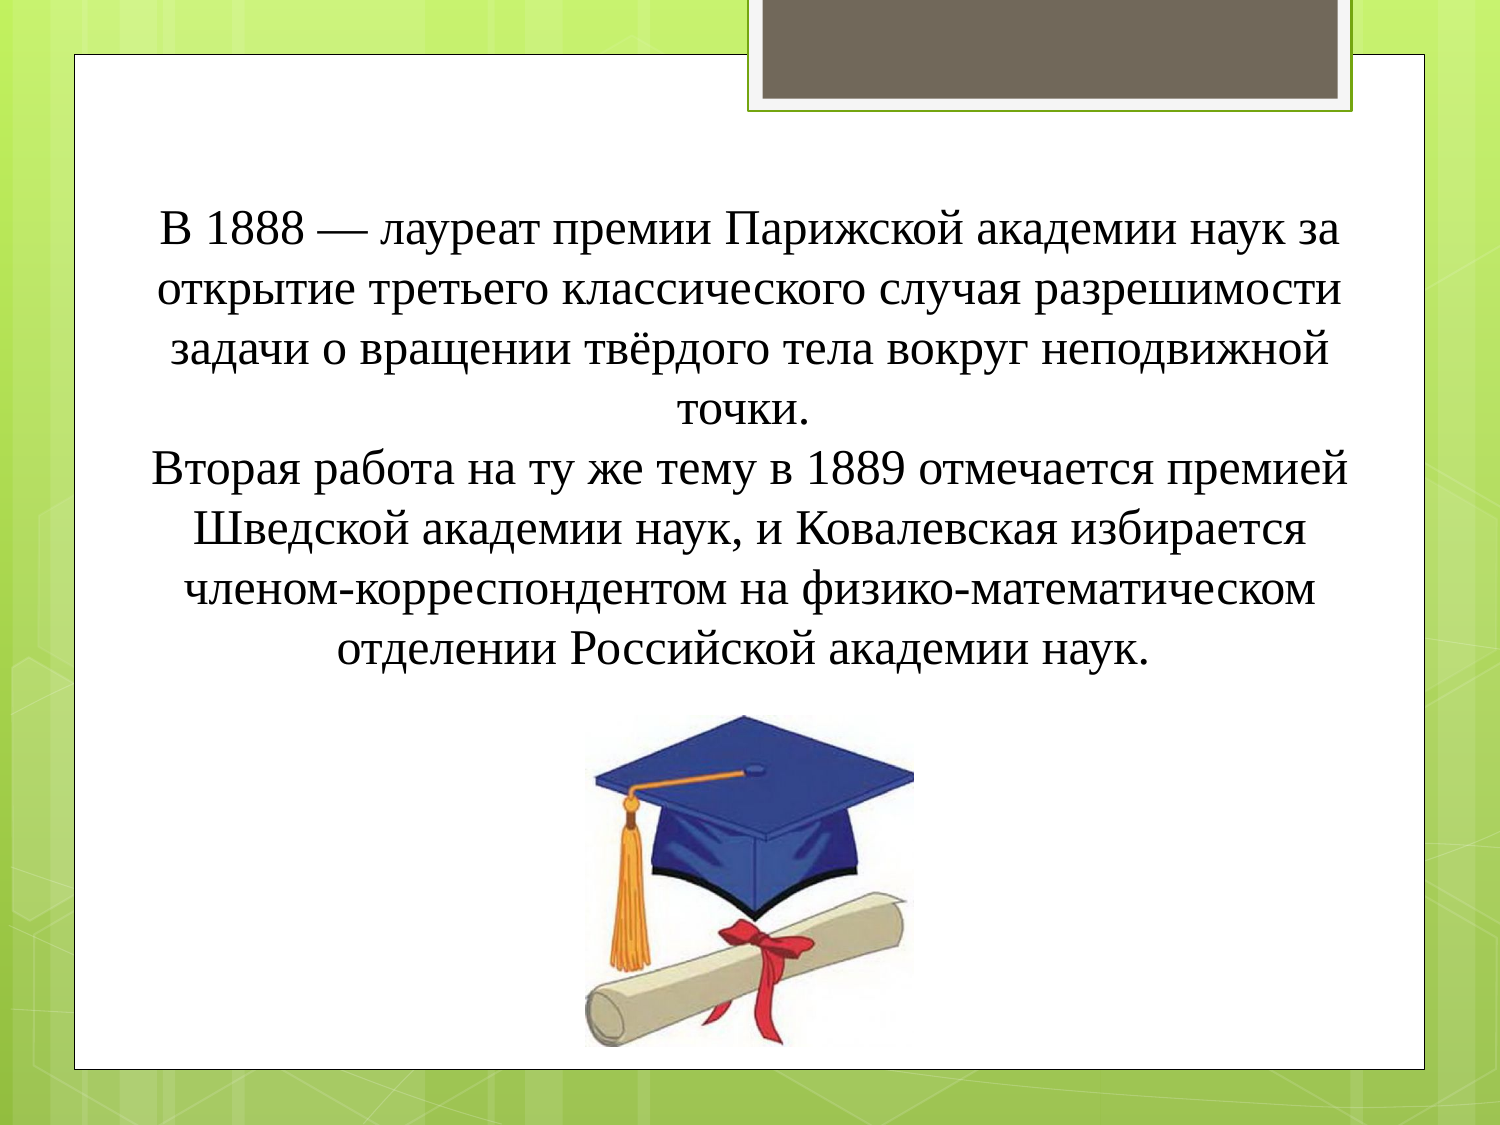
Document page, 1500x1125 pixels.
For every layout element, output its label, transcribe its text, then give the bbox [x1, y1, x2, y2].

picture [585, 715, 915, 1047]
text_box В 1888 — лауреат премии Парижской академии наук за открытие третьего классического случая разрешимости задачи о вращении твёрдого тела вокруг неподвижной точки. Вторая работа на ту же тему в 1889 отмечается премией Шведской академии наук, и Ковалевская избирается членом-корреспондентом на физико-математическом отделении Российской академии наук. [105, 187, 1395, 683]
